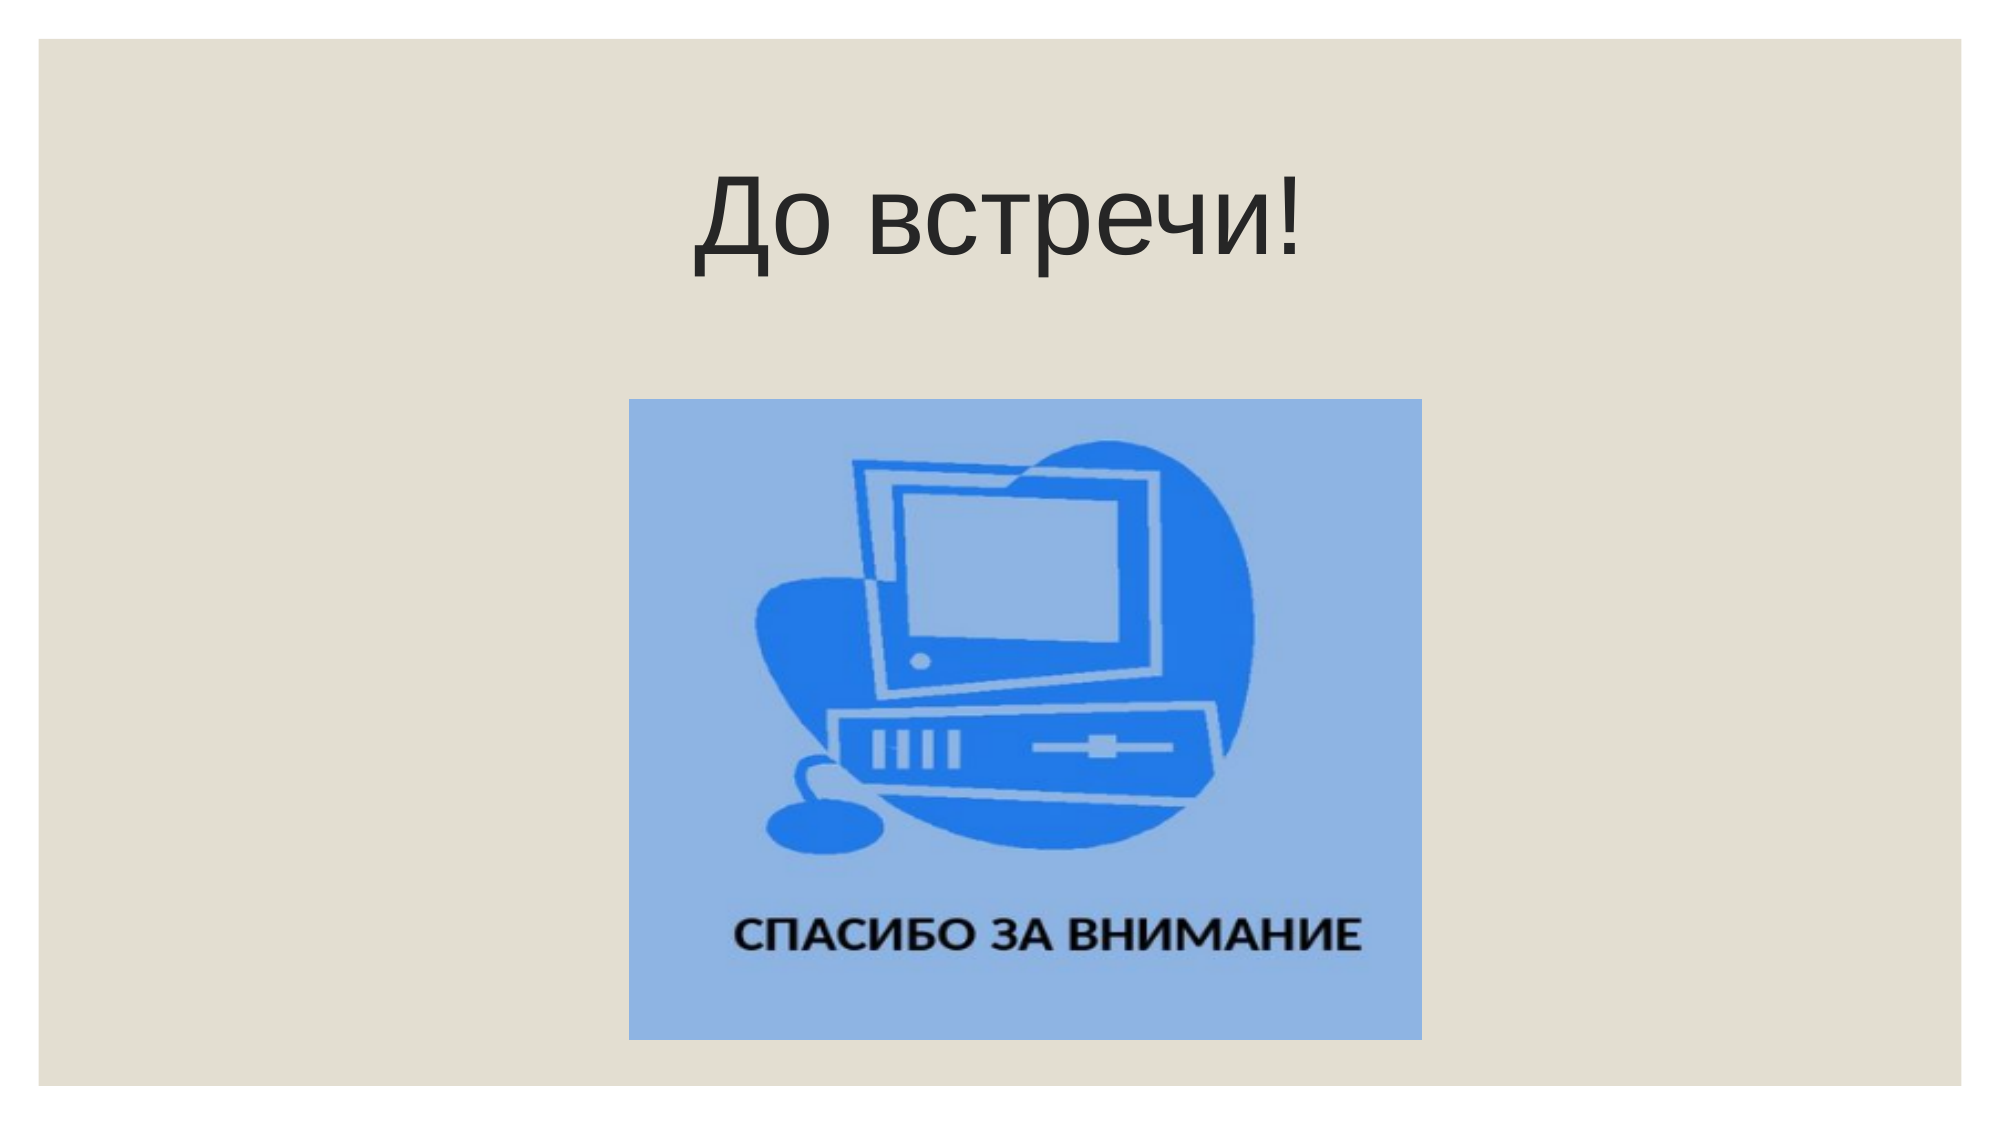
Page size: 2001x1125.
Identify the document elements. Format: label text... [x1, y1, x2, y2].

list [629, 399, 1422, 1040]
title До встречи! [174, 105, 1826, 331]
